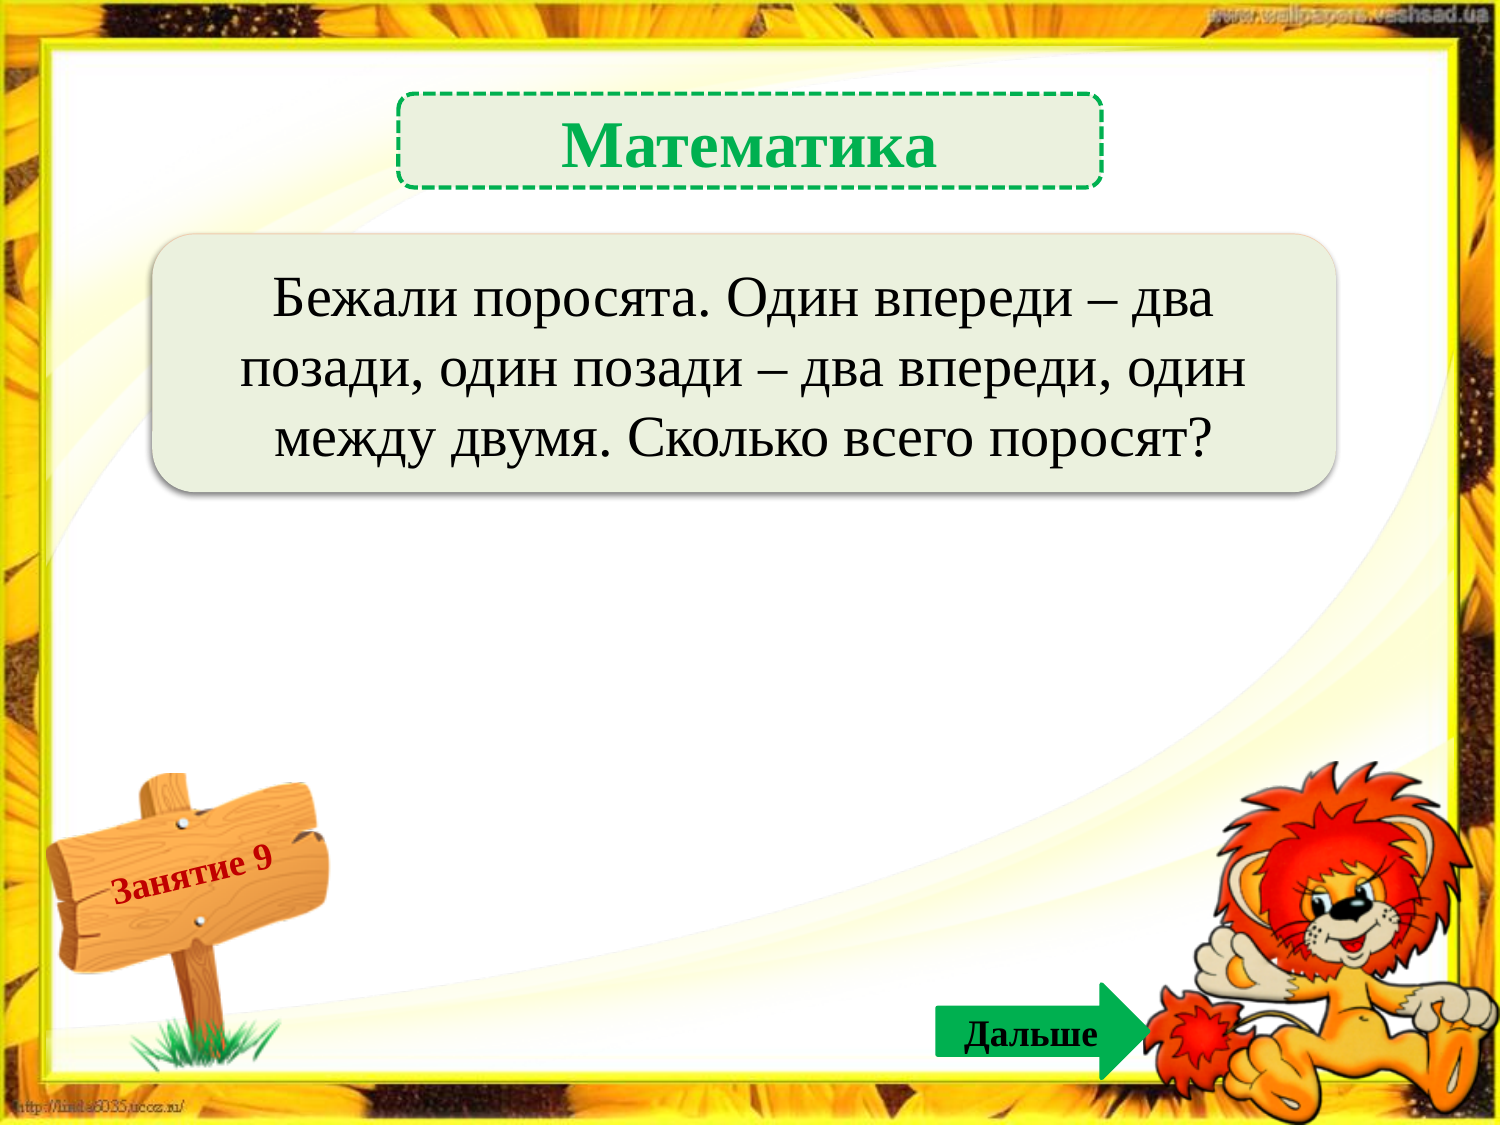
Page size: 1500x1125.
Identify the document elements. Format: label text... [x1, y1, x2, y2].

text_box [150, 232, 1338, 495]
text_box Дальше [935, 982, 1151, 1081]
text_box Математика [396, 91, 1104, 190]
picture [0, 0, 1500, 1125]
